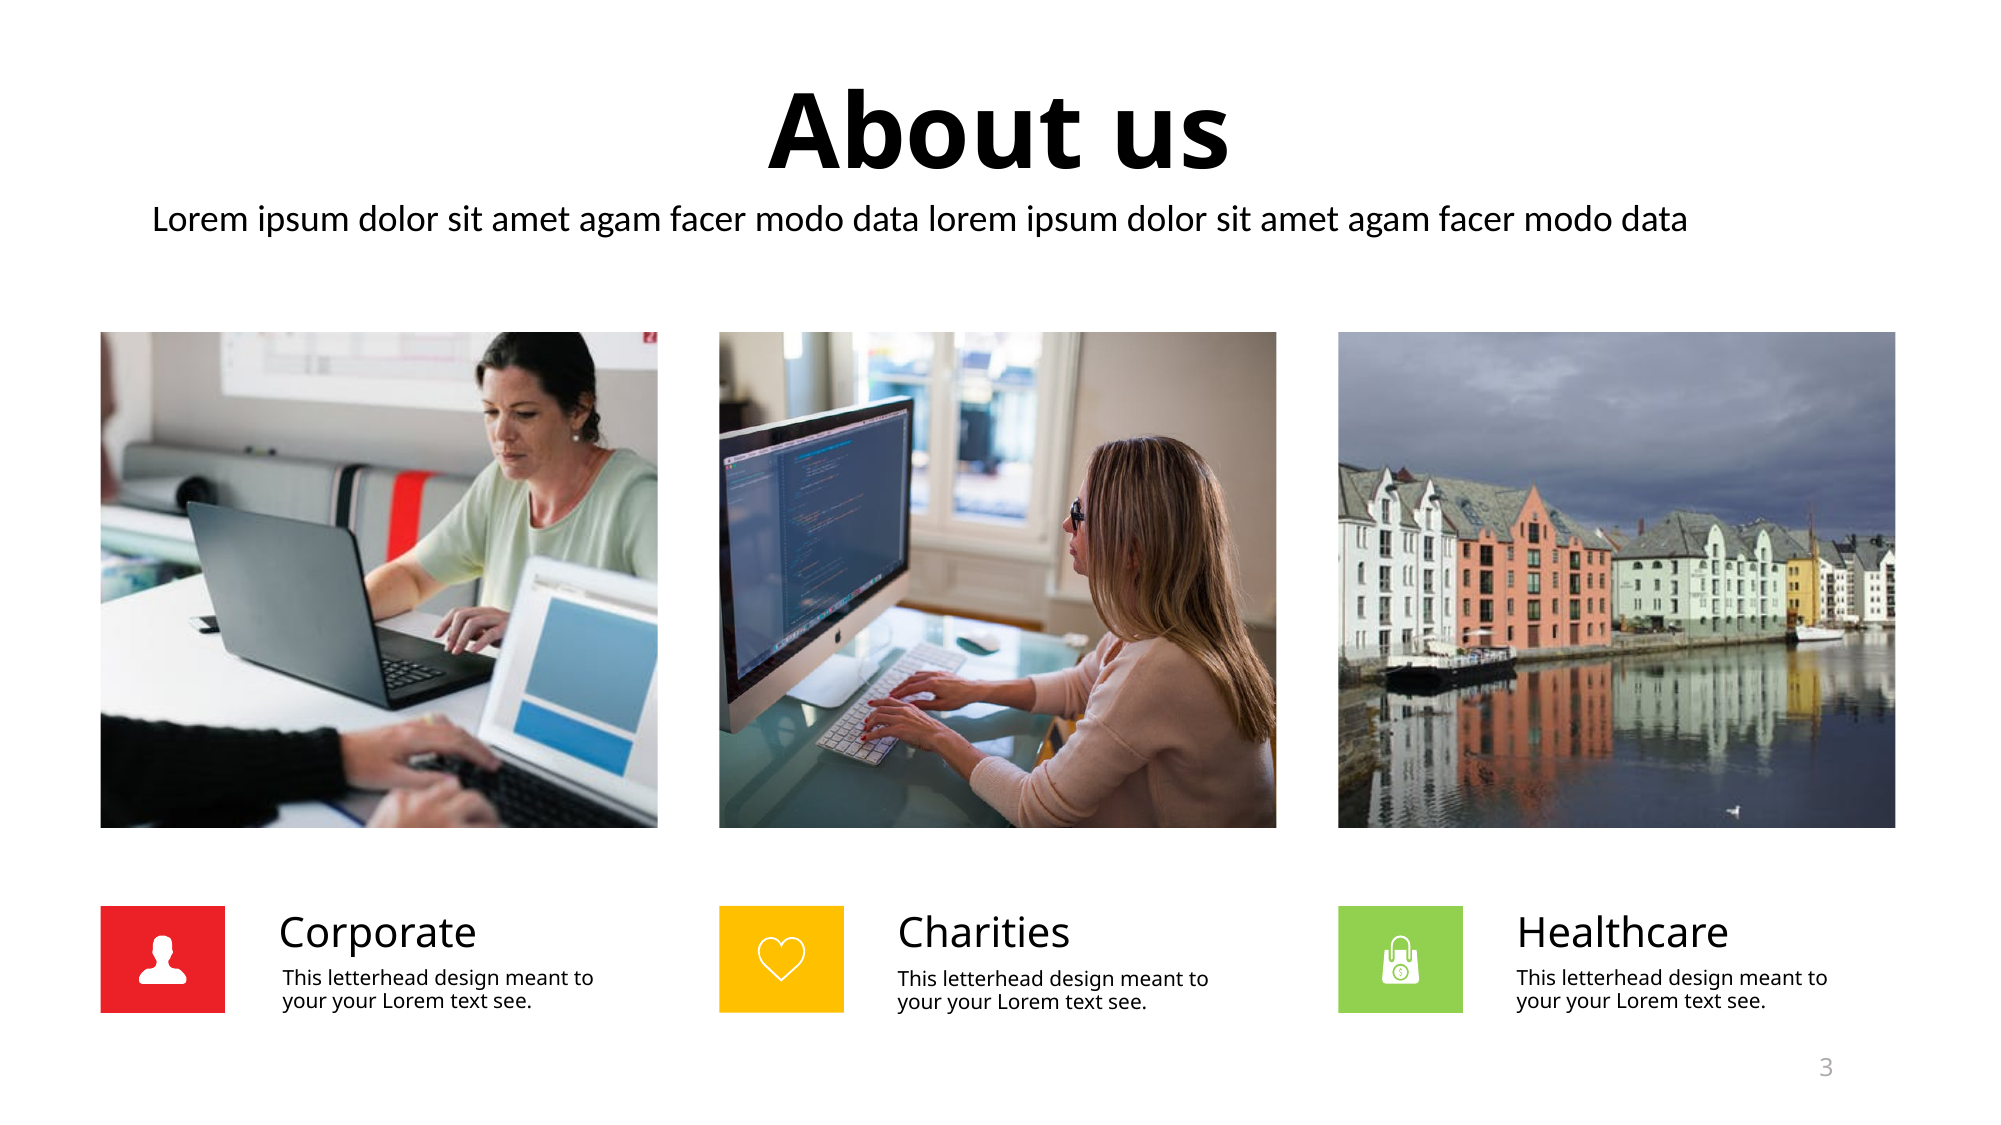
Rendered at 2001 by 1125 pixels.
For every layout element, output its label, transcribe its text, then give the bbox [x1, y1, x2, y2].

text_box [100, 898, 641, 1021]
title About us [137, 78, 1863, 191]
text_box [719, 898, 1256, 1022]
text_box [1338, 898, 1875, 1021]
slide_number 3 [1790, 1042, 1863, 1094]
picture [100, 332, 658, 828]
subtitle Lorem ipsum dolor sit amet agam facer modo data lorem ipsum dolor sit amet agam facer modo data [137, 191, 1863, 227]
picture [719, 332, 1277, 828]
picture [1338, 332, 1896, 828]
